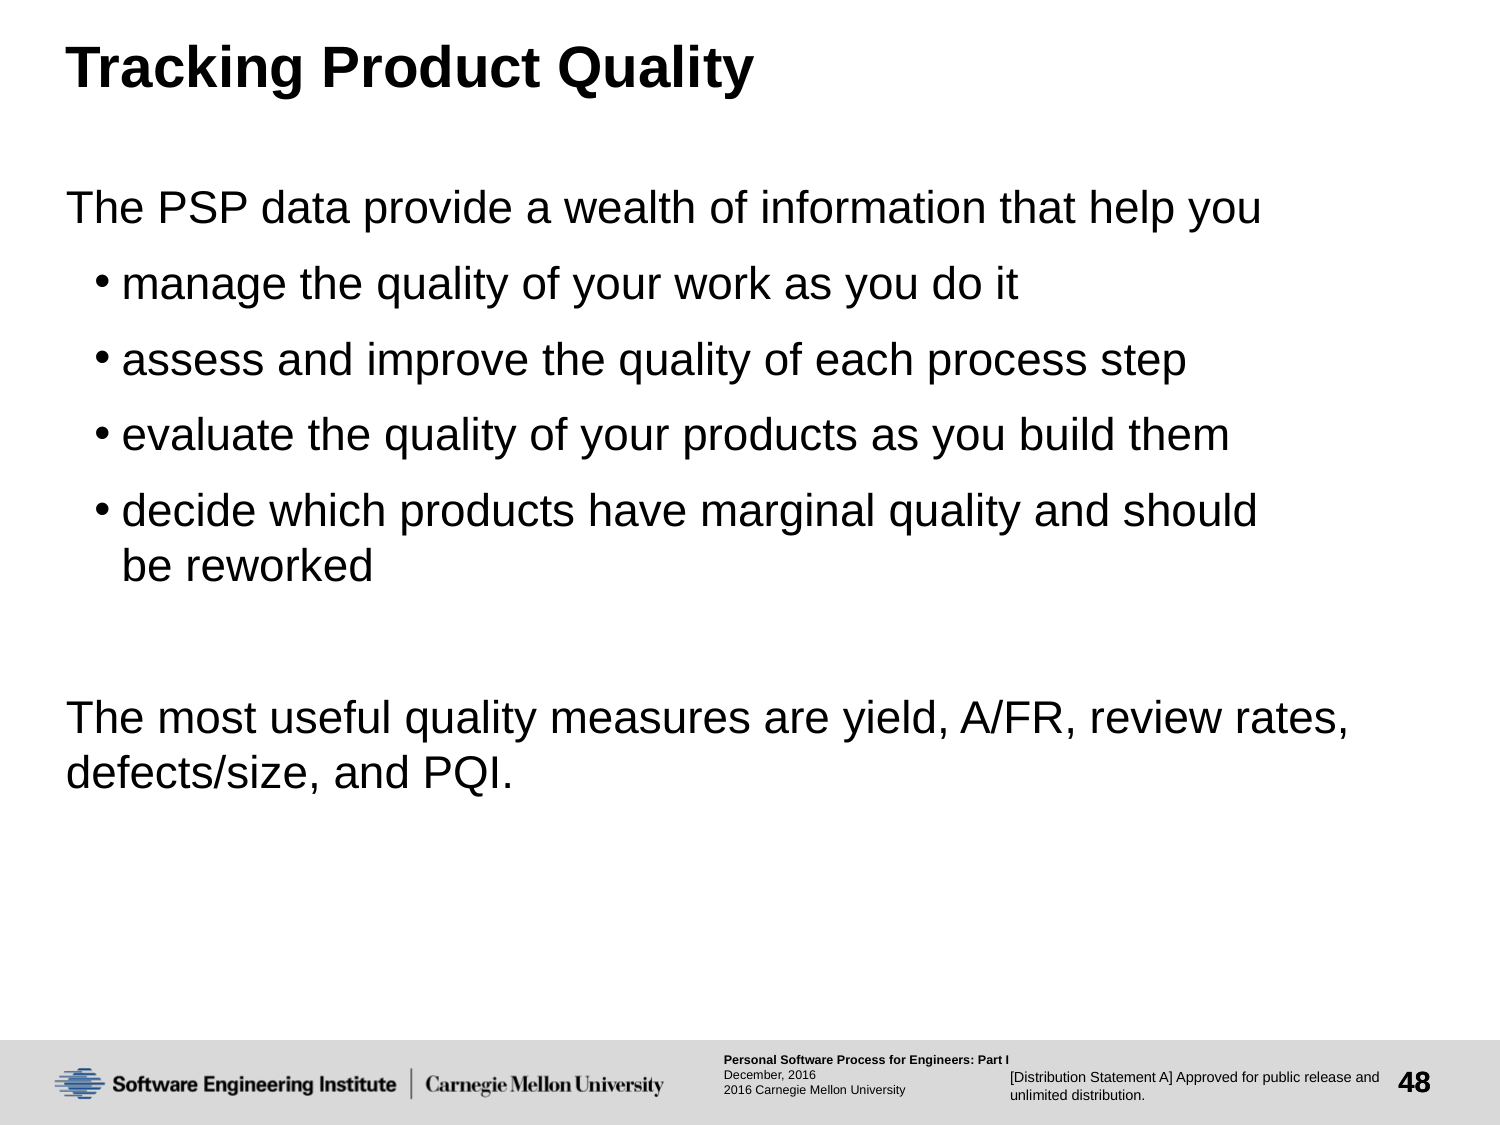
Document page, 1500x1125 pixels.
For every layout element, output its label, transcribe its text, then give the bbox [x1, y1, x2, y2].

picture [46, 1061, 673, 1104]
list The PSP data provide a wealth of information that help you manage the quality of your work as you do it assess and improve the quality of each process step evaluate the quality of your products as you build them decide which products have marginal quality and should be reworked The most useful quality measures are yield, A/FR, review rates, defects/size, and PQI. [65, 177, 1431, 1000]
title Tracking Product Quality [65, 37, 1313, 148]
